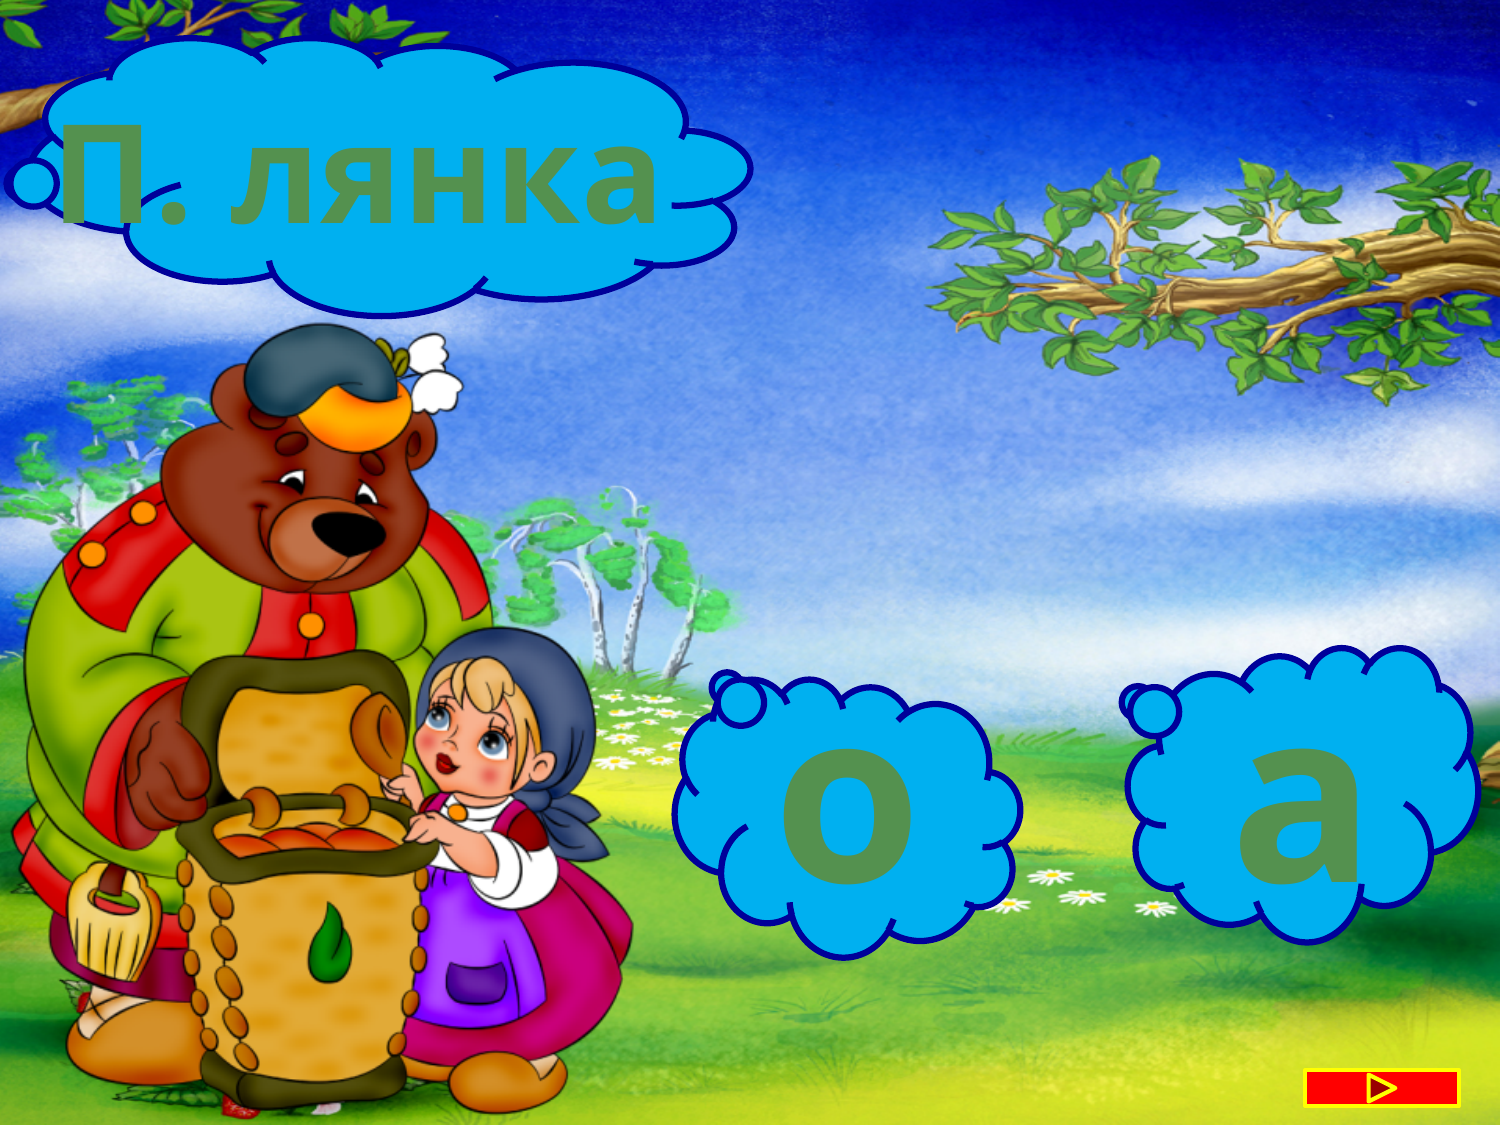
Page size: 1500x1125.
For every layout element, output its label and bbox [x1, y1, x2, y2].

text_box [1127, 635, 1479, 942]
picture [0, 0, 1500, 1125]
text_box [674, 635, 1021, 958]
